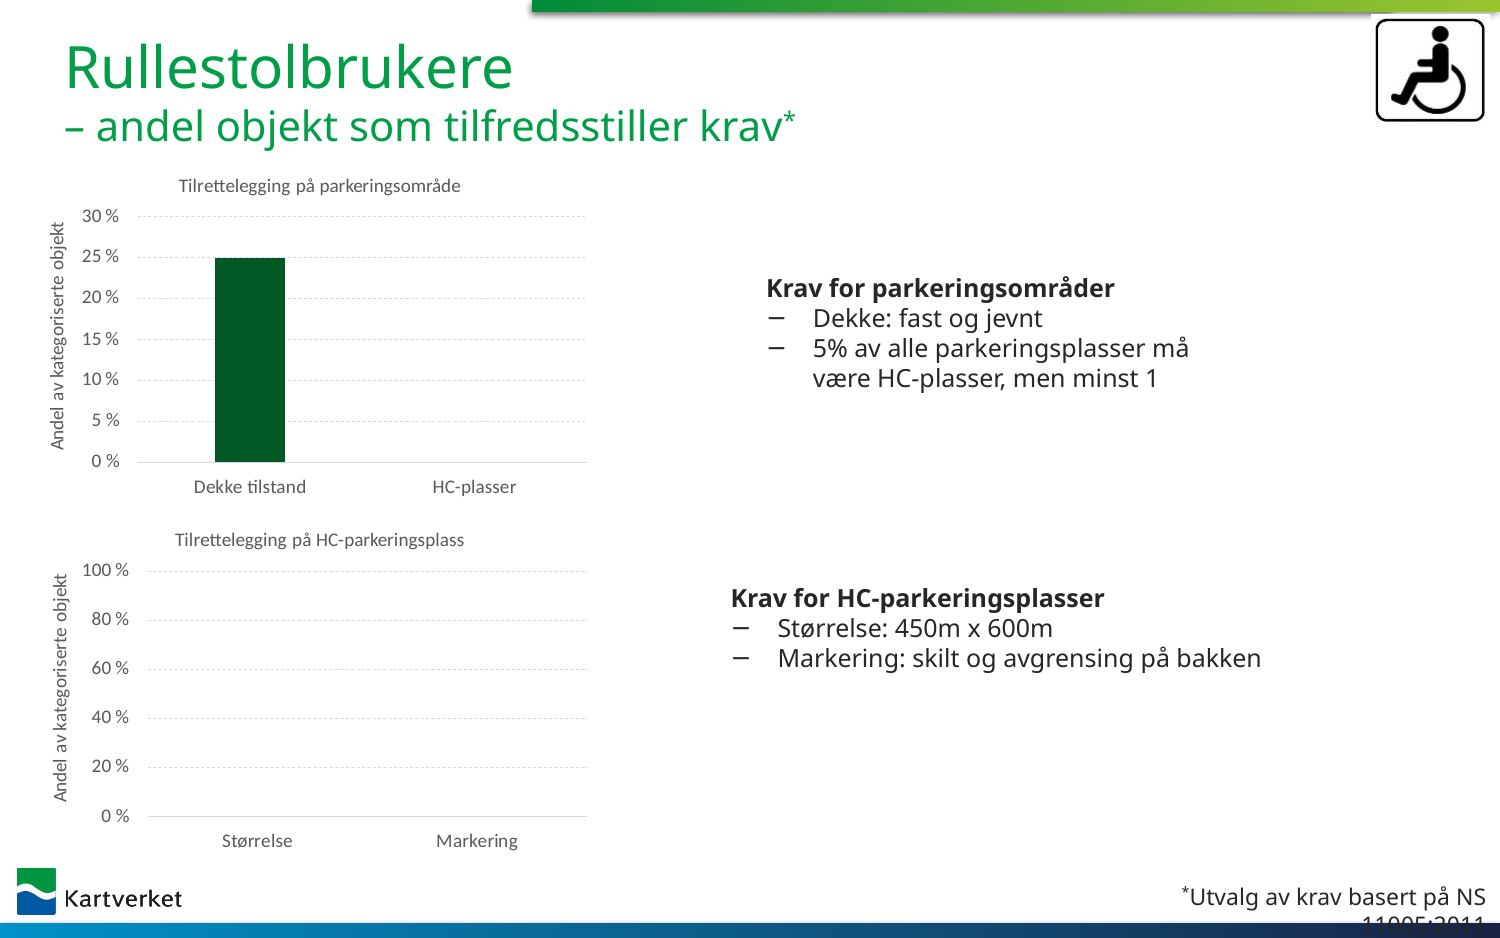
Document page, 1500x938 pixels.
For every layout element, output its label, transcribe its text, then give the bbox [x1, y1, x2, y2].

text_box Krav for HC-parkeringsplasser Størrelse: 450m x 600m Markering: skilt og avgrensing på bakken [715, 574, 1278, 680]
text_box *Utvalg av krav basert på NS 11005:2011 [1068, 873, 1500, 938]
picture [1371, 13, 1491, 127]
text_box Krav for parkeringsområder Dekke: fast og jevnt 5% av alle parkeringsplasser må være HC-plasser, men minst 1 [751, 264, 1232, 400]
text_box Rullestolbrukere – andel objekt som tilfredsstiller krav* [49, 23, 1431, 158]
picture [41, 166, 598, 505]
picture [41, 520, 598, 859]
